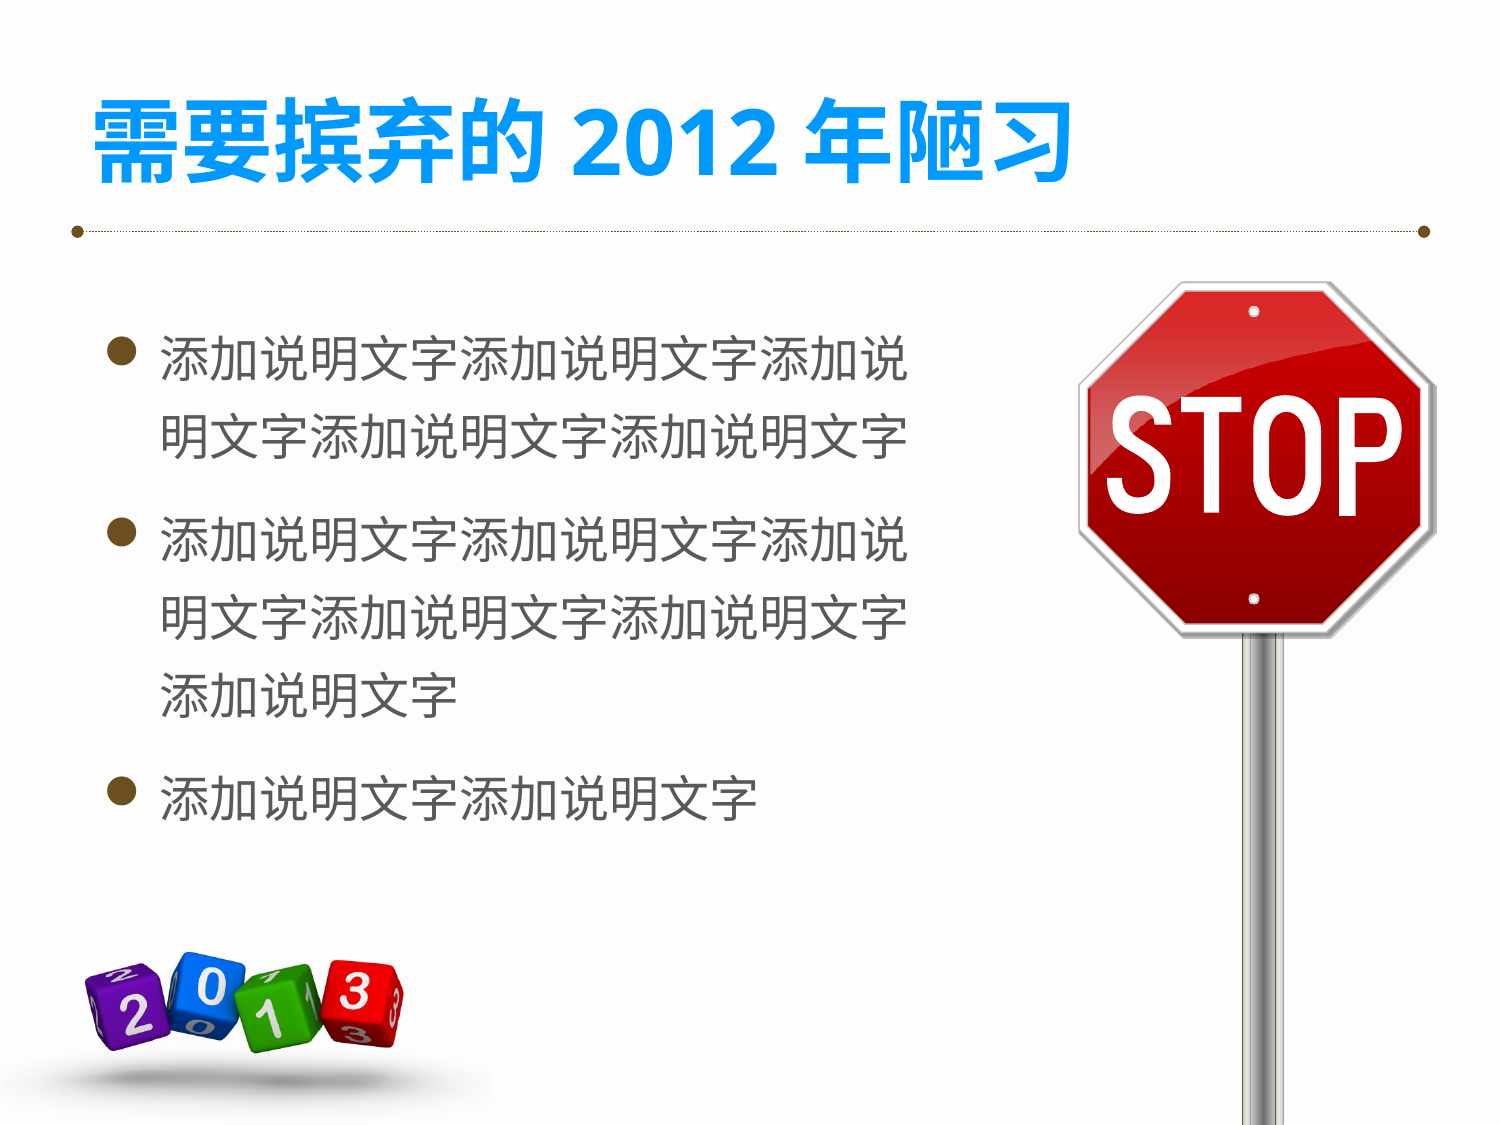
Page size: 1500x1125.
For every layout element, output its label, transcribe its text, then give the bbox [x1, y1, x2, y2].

text_box 添加说明文字添加说明文字添加说明文字添加说明文字添加说明文字 添加说明文字添加说明文字添加说明文字添加说明文字添加说明文字添加说明文字 添加说明文字添加说明文字 [88, 302, 939, 789]
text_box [1078, 282, 1430, 1125]
title 需要摈弃的2012年陋习 [75, 45, 1425, 233]
picture [0, 931, 491, 1125]
